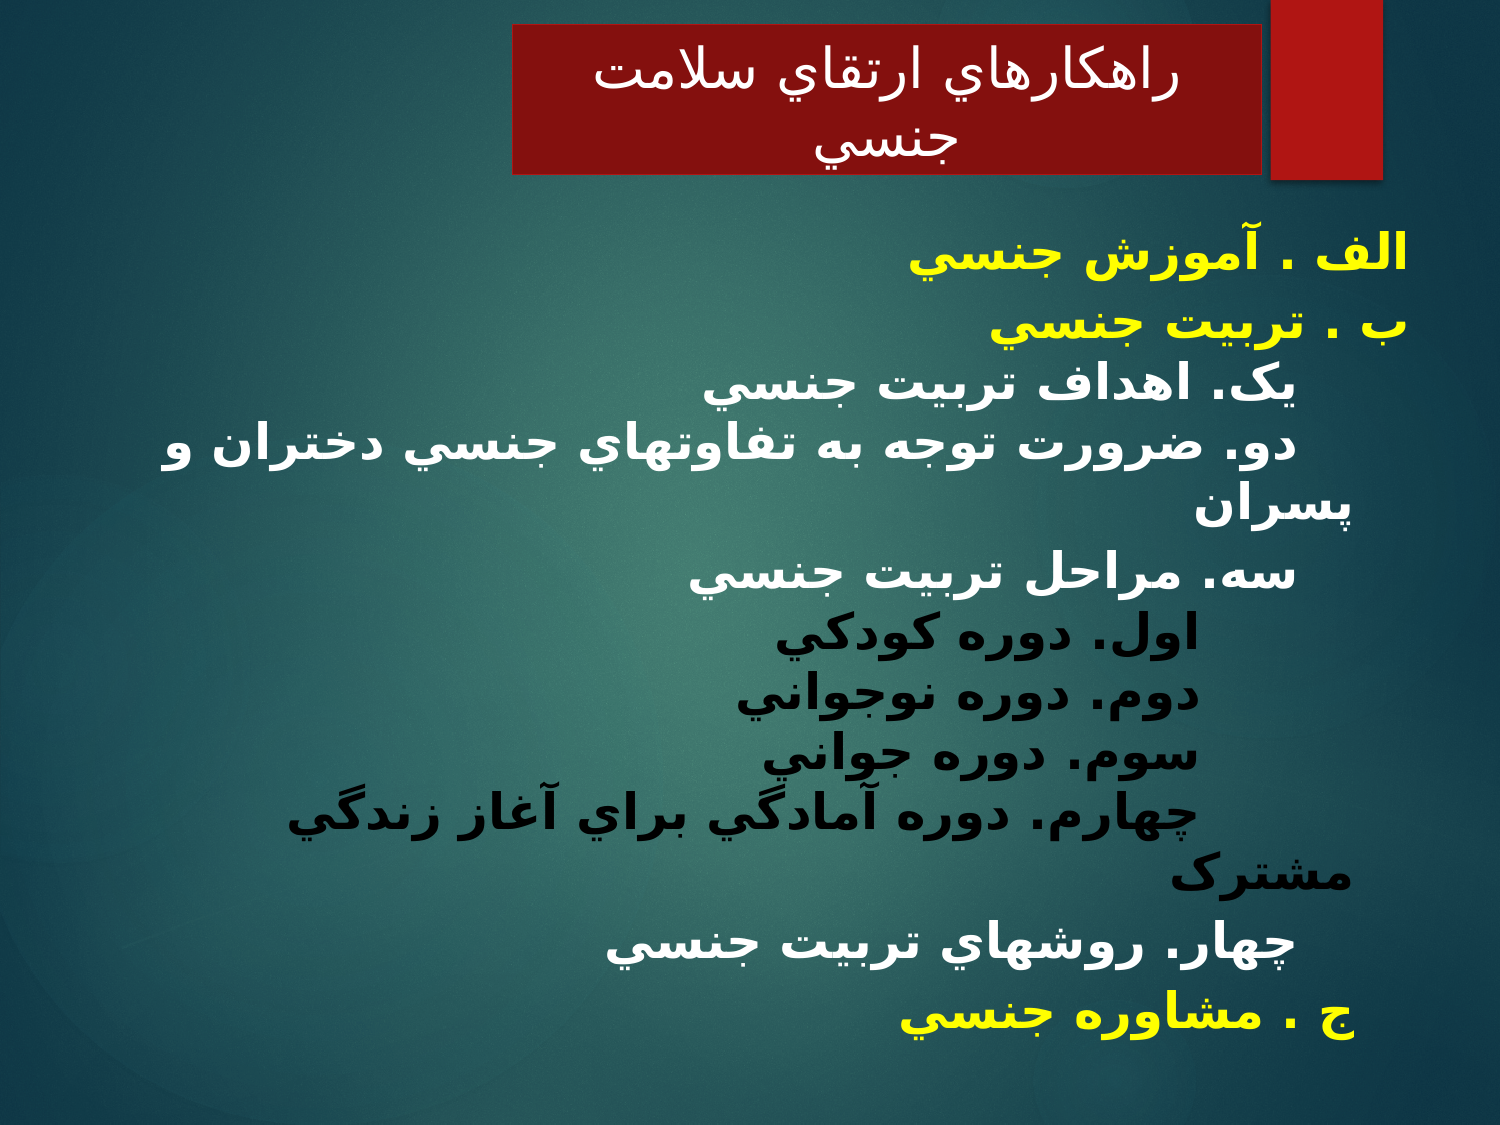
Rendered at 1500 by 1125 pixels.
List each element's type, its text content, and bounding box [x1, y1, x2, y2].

text_box الف . آموزش جنسي ب . تربيت جنسي يک. اهداف تربيت جنسي دو. ضرورت توجه به تفاوت‏هاي جنسي دختران و پسران سه. مراحل تربيت جنسي اول. دوره کودکي دوم. دوره نوجواني سوم. دوره جواني چهارم. دوره آمادگي براي آغاز زندگي مشترک چهار. روش‏هاي تربيت جنسي ج . مشاوره جنسي [83, 212, 1425, 1048]
text_box راهکارهاي ارتقاي سلامت جنسي [512, 24, 1262, 175]
